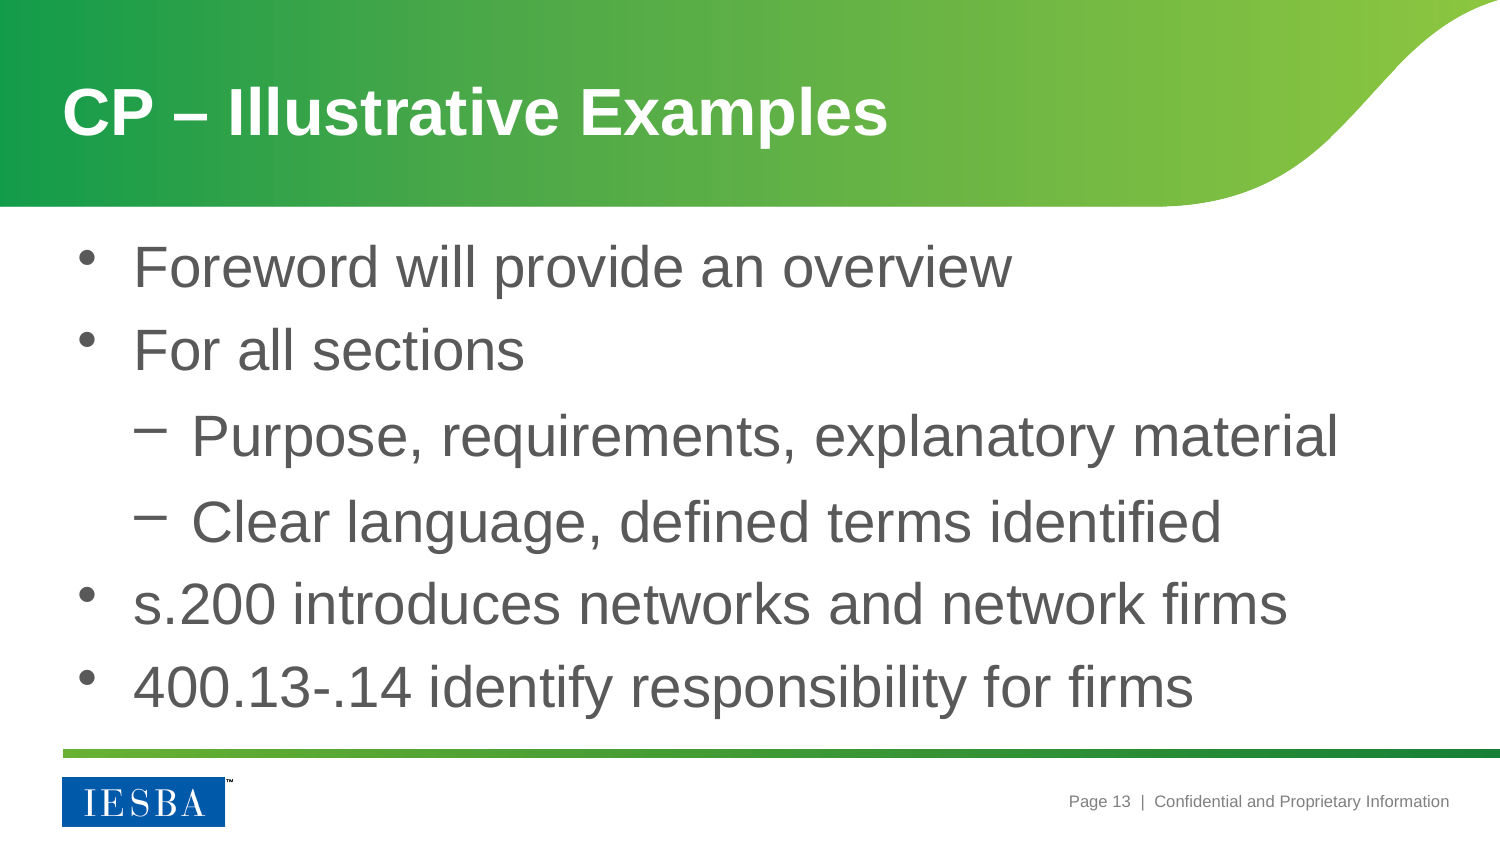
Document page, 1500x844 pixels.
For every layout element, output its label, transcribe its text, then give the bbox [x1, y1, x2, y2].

title CP – Illustrative Examples [62, 75, 1300, 142]
list Foreword will provide an overview For all sections Purpose, requirements, explanatory material Clear language, defined terms identified s.200 introduces networks and network firms 400.13-.14 identify responsibility for firms [62, 221, 1450, 747]
picture [0, 0, 1500, 207]
picture [62, 777, 233, 827]
